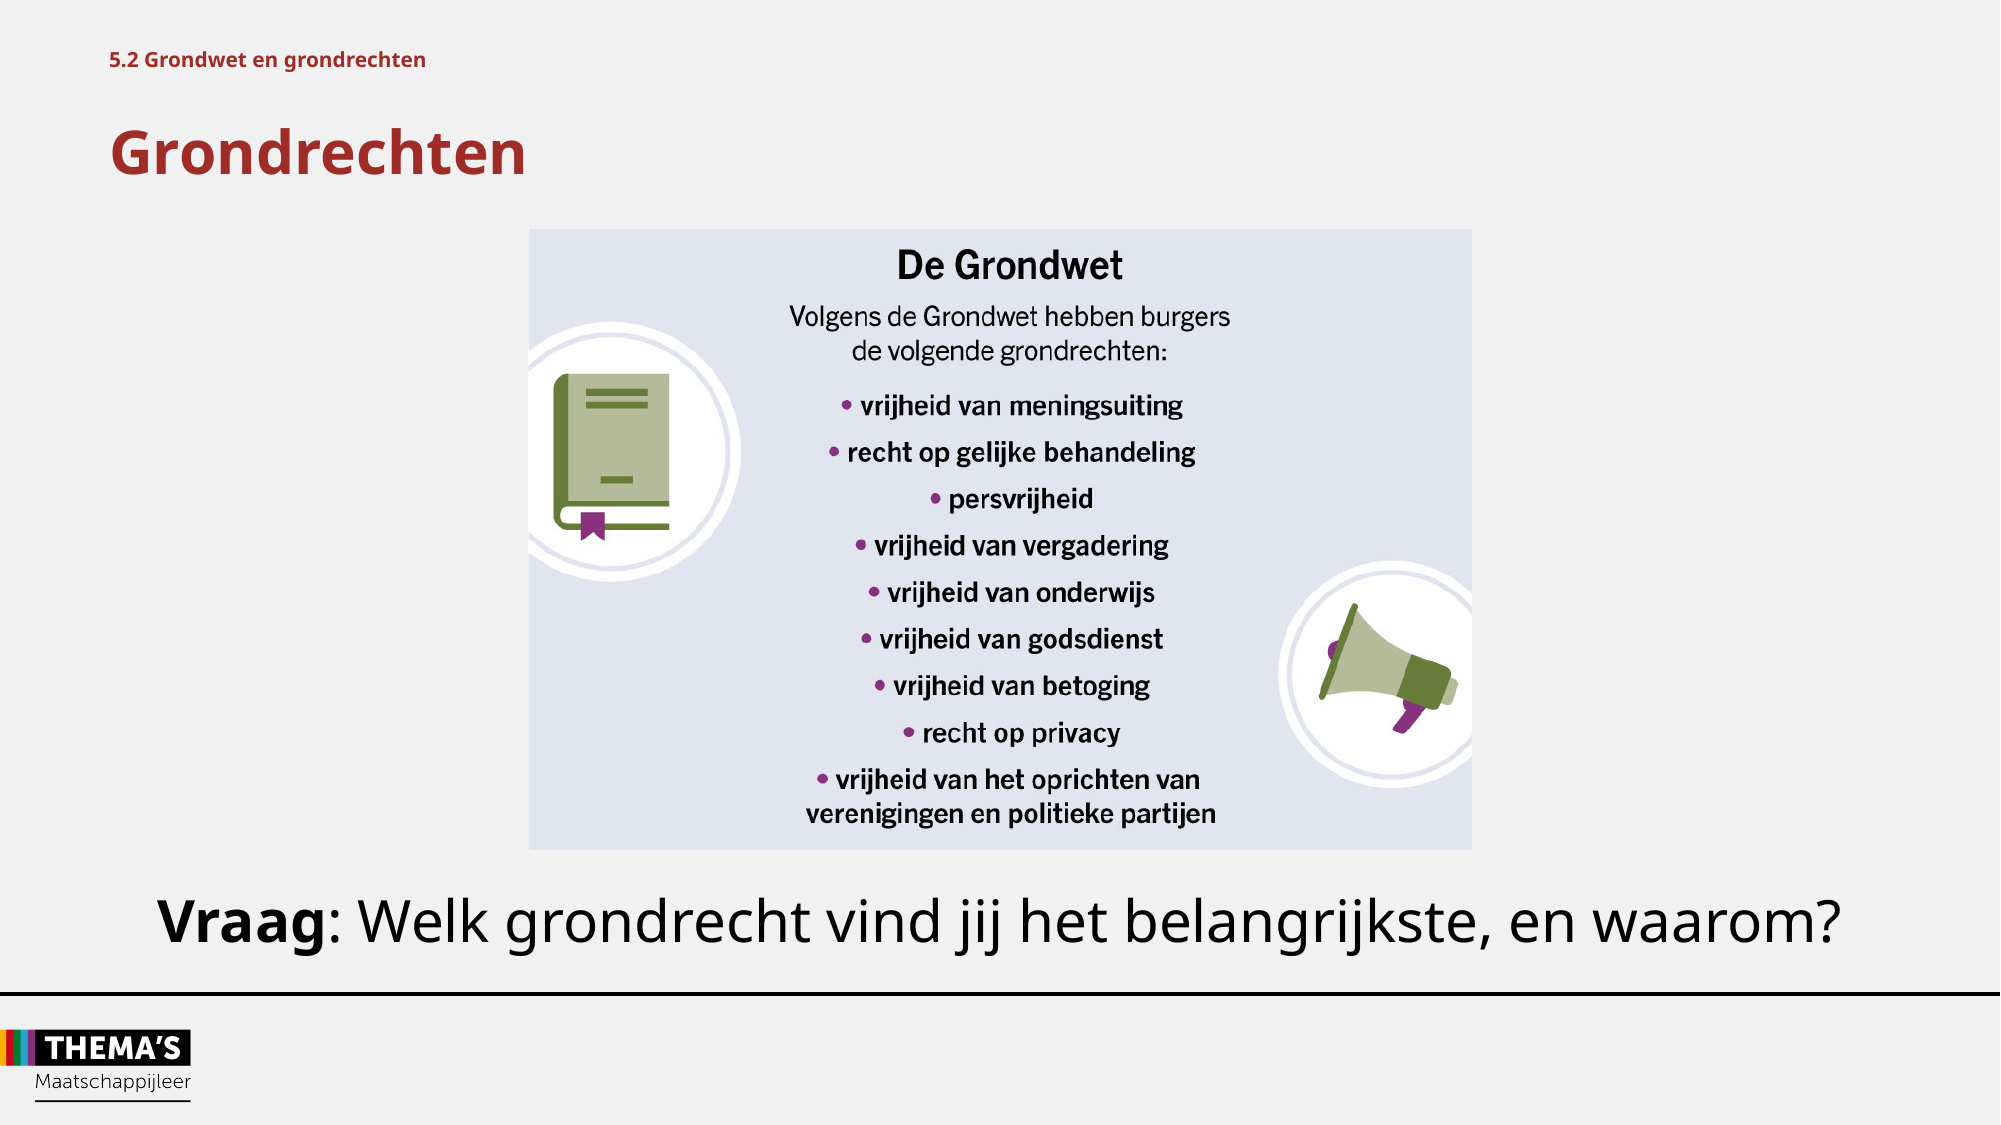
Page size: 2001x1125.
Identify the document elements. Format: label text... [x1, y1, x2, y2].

list Grondrechten [94, 114, 1879, 205]
picture [0, 993, 203, 1125]
list 5.2 Grondwet en grondrechten [94, 33, 941, 88]
picture [528, 229, 1472, 850]
text_box Vraag: Welk grondrecht vind jij het belangrijkste, en waarom? [142, 877, 1857, 962]
